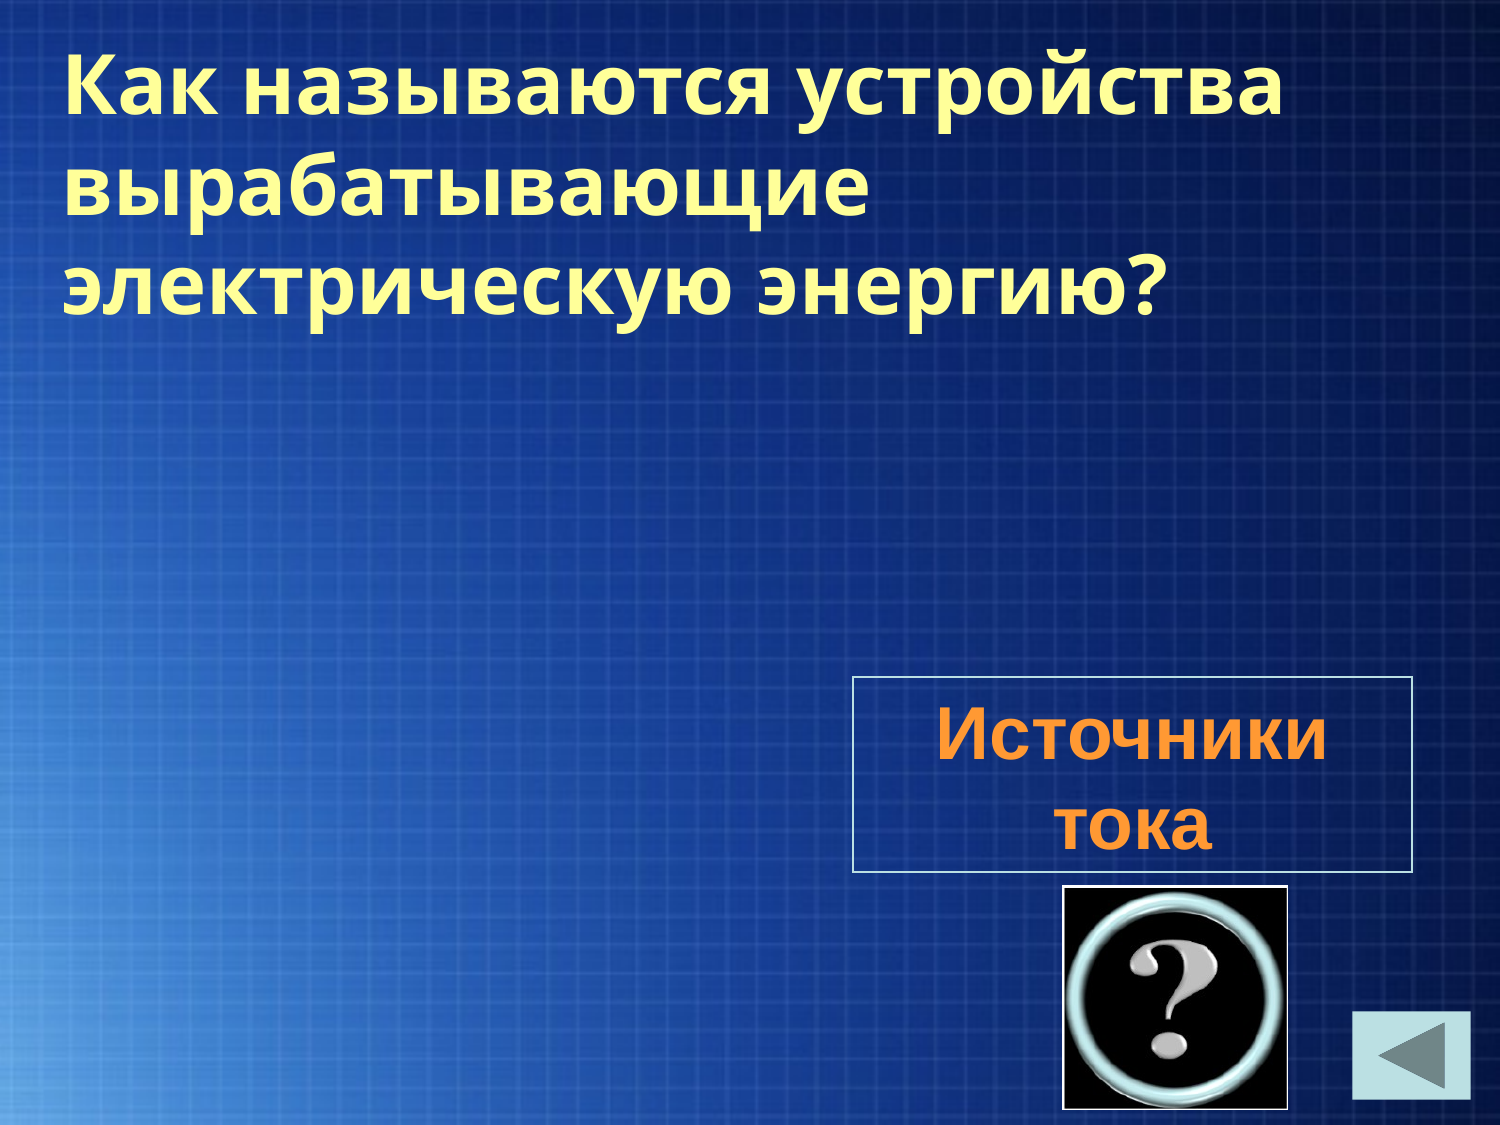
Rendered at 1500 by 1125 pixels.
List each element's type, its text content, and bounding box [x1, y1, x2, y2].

text_box Как называются устройства вырабатывающие электрическую энергию? [46, 24, 1446, 340]
text_box [1352, 1011, 1471, 1100]
picture [0, 0, 1500, 1125]
text_box Источники тока [852, 677, 1413, 872]
